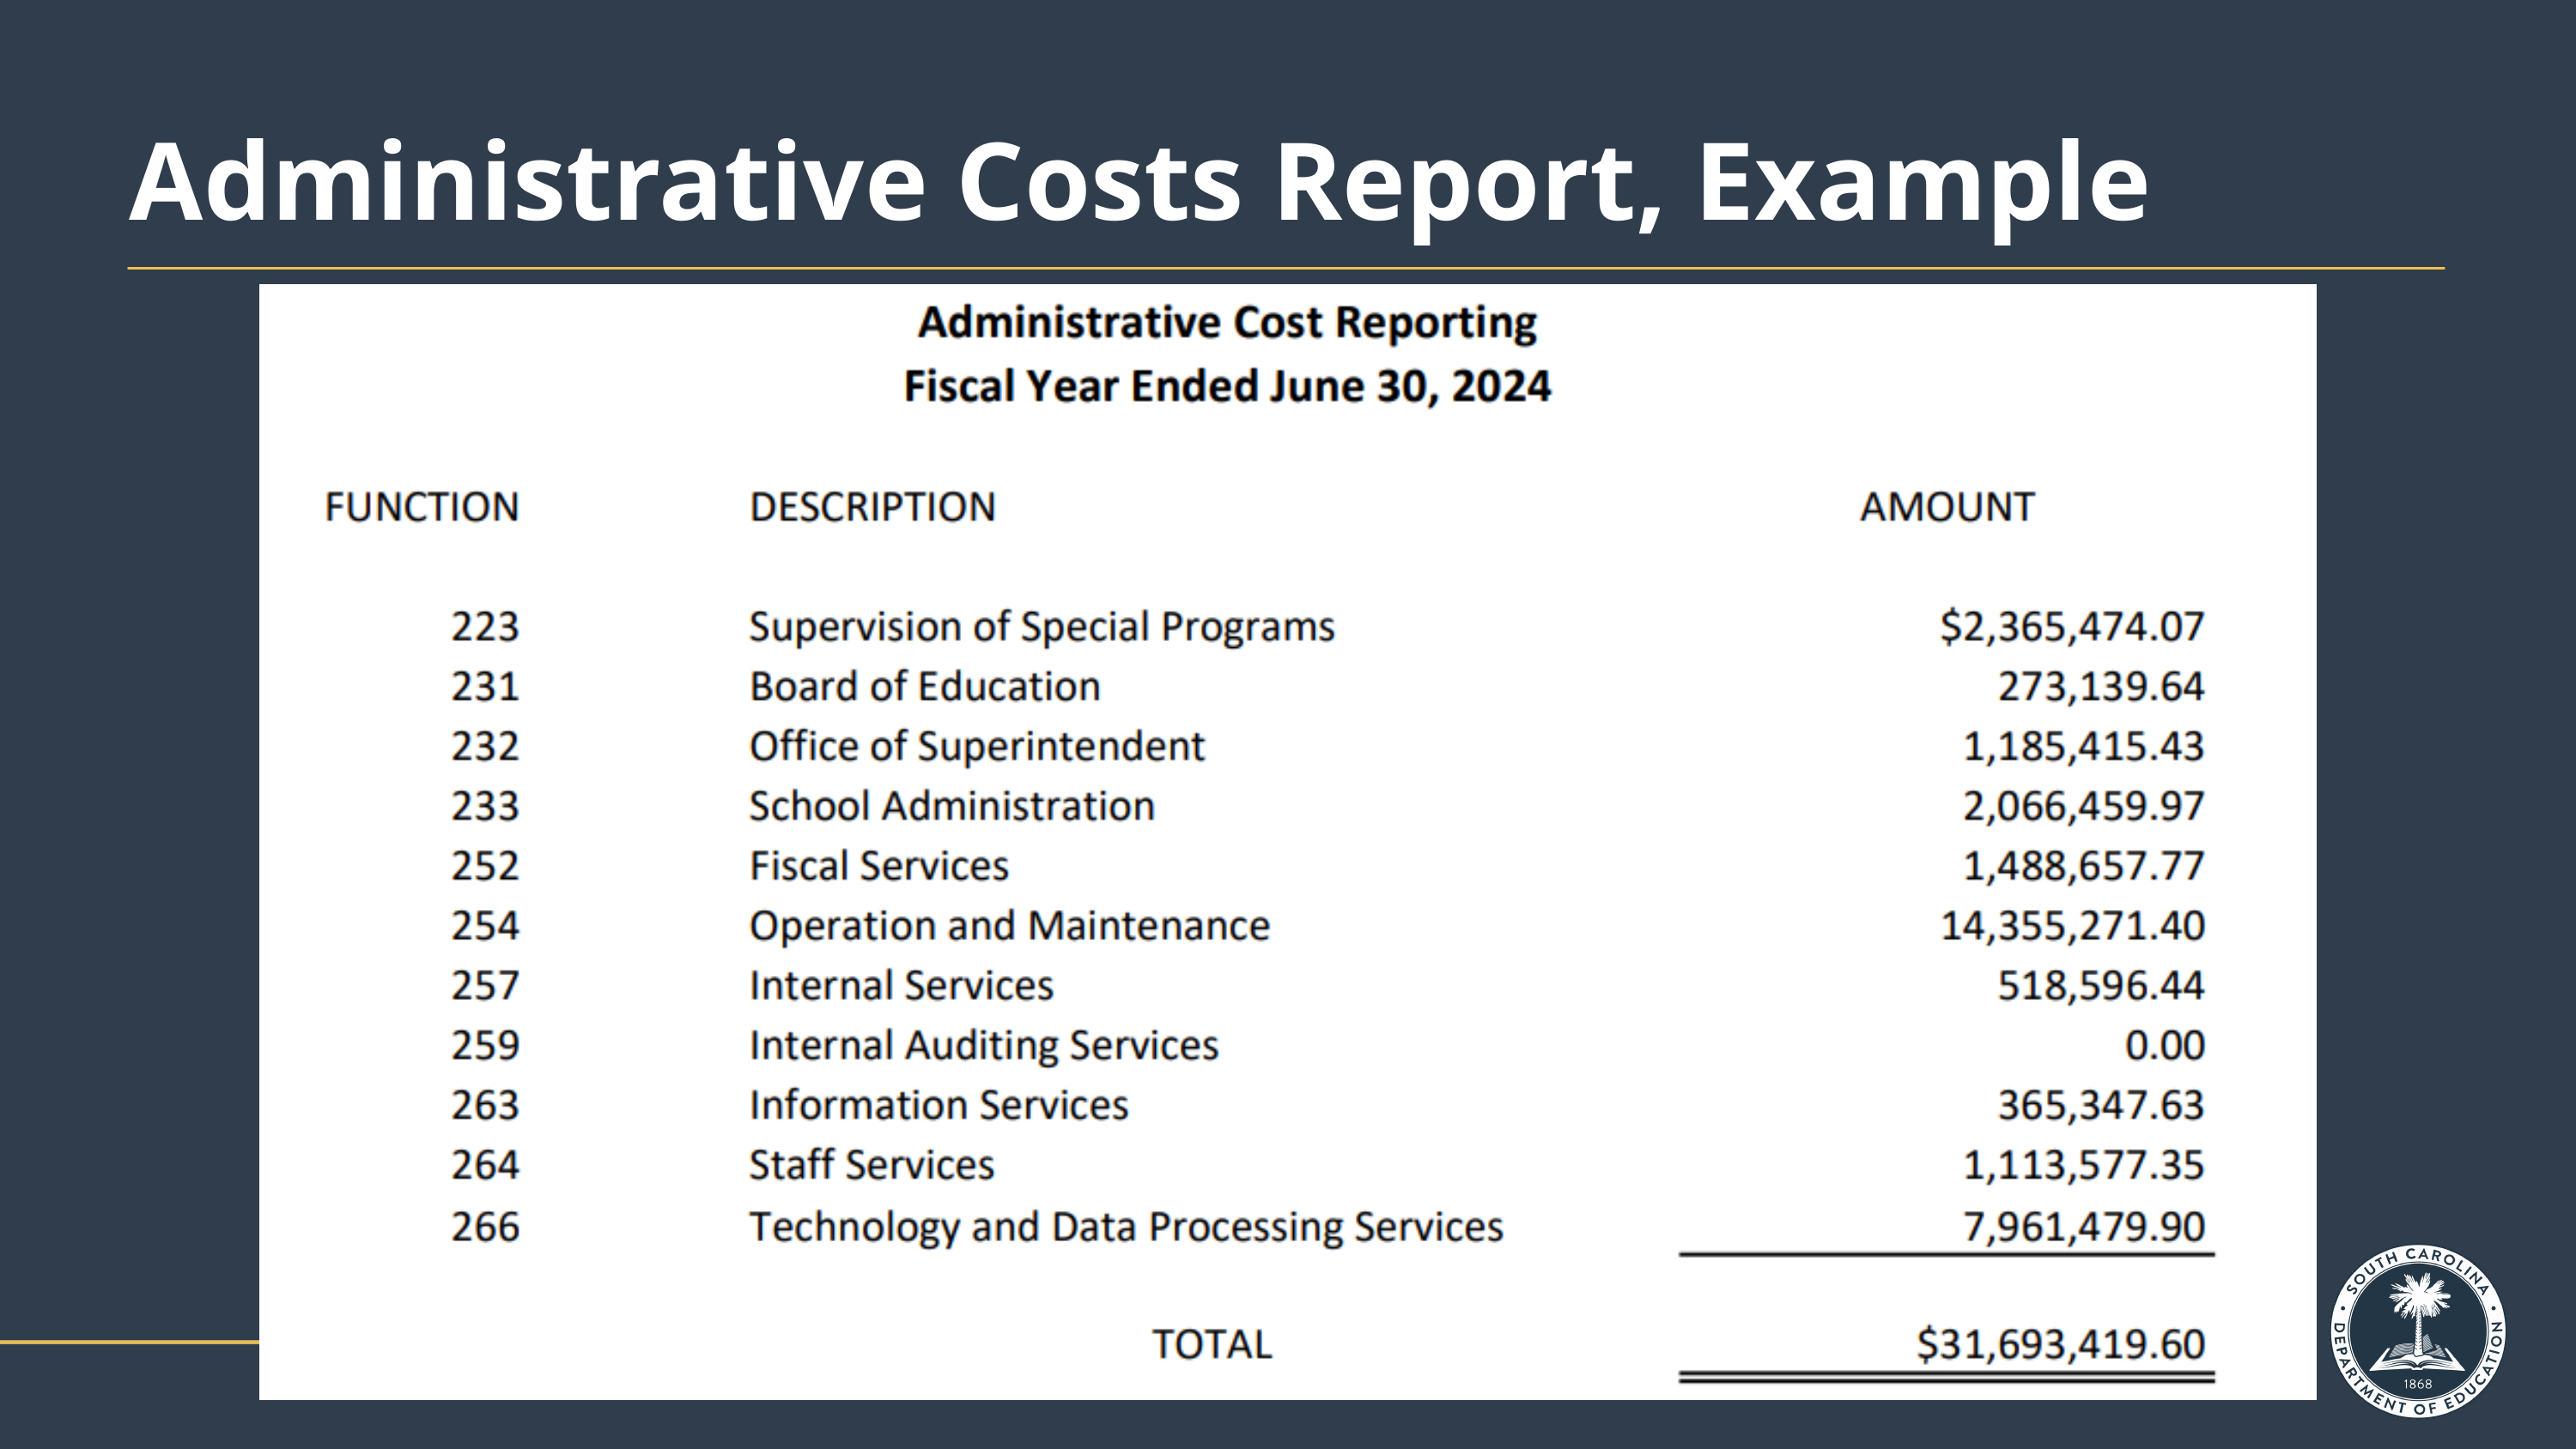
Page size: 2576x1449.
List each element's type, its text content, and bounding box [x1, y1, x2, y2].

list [259, 283, 2317, 1400]
picture [2329, 1243, 2507, 1420]
title Administrative Costs Report, Example [129, 56, 2447, 299]
